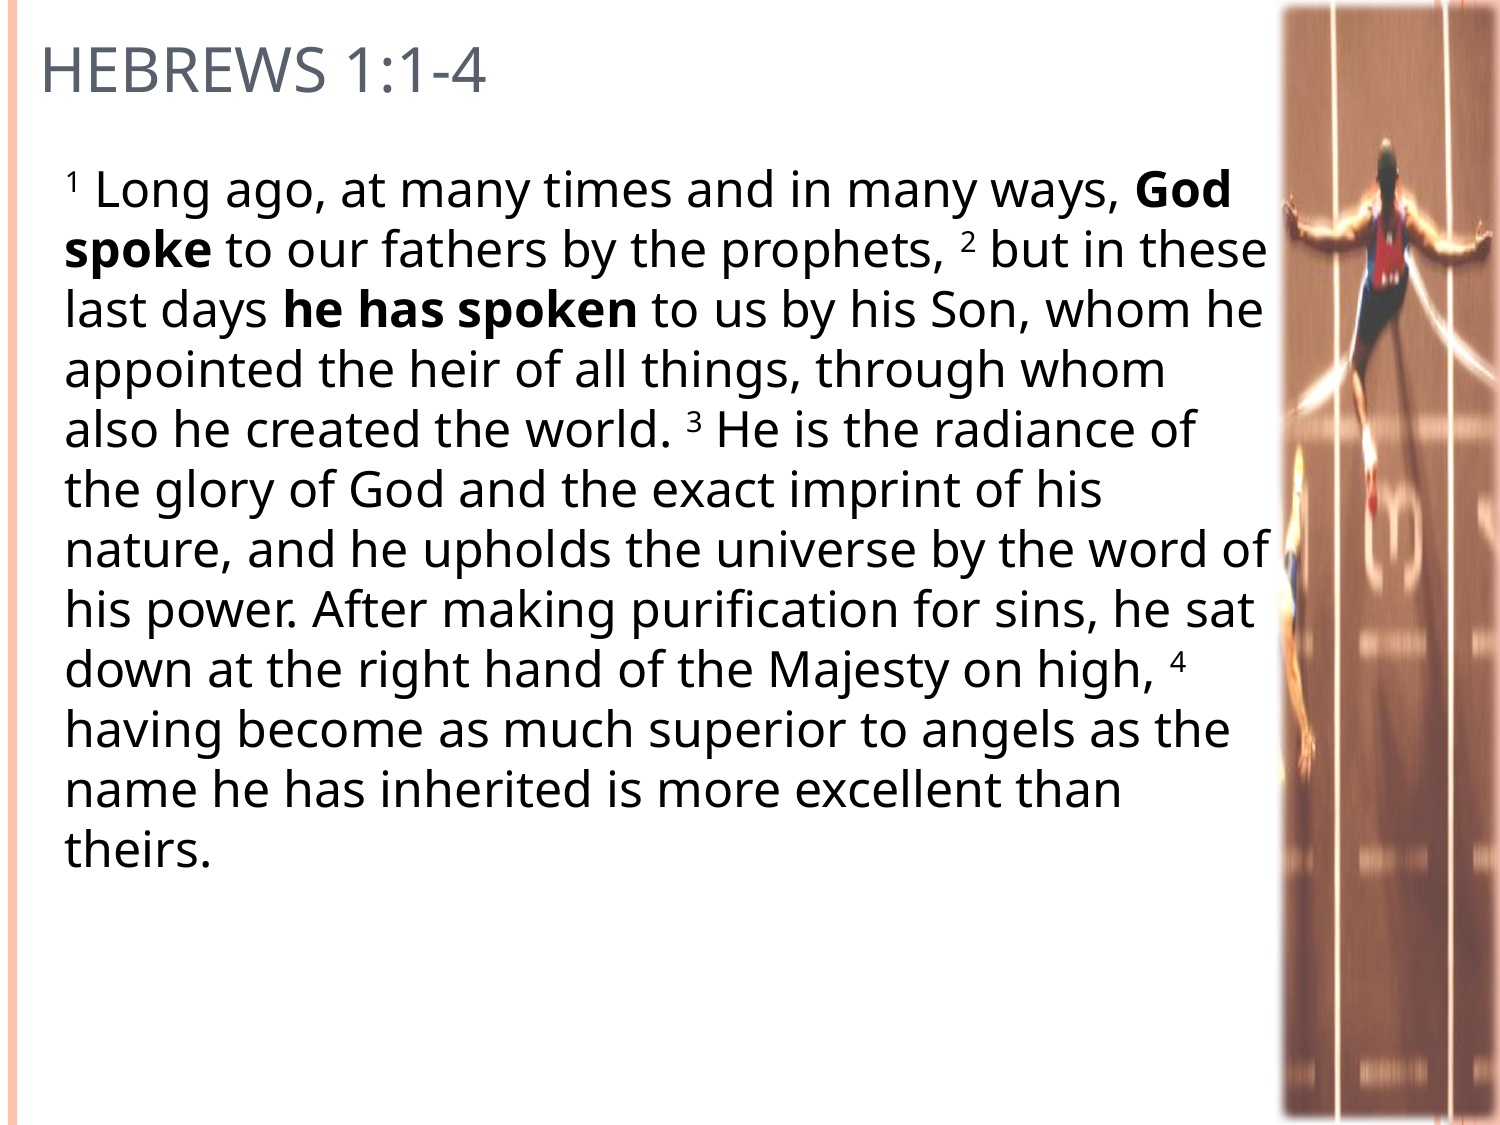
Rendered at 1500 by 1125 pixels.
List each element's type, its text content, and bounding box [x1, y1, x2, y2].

title Hebrews 1:1-4 [24, 0, 1250, 113]
list 1 Long ago, at many times and in many ways, God spoke to our fathers by the prophets, 2 but in these last days he has spoken to us by his Son, whom he appointed the heir of all things, through whom also he created the world. 3 He is the radiance of the glory of God and the exact imprint of his nature, and he upholds the universe by the word of his power. After making purification for sins, he sat down at the right hand of the Majesty on high, 4 having become as much superior to angels as the name he has inherited is more excellent than theirs. [50, 149, 1288, 1062]
